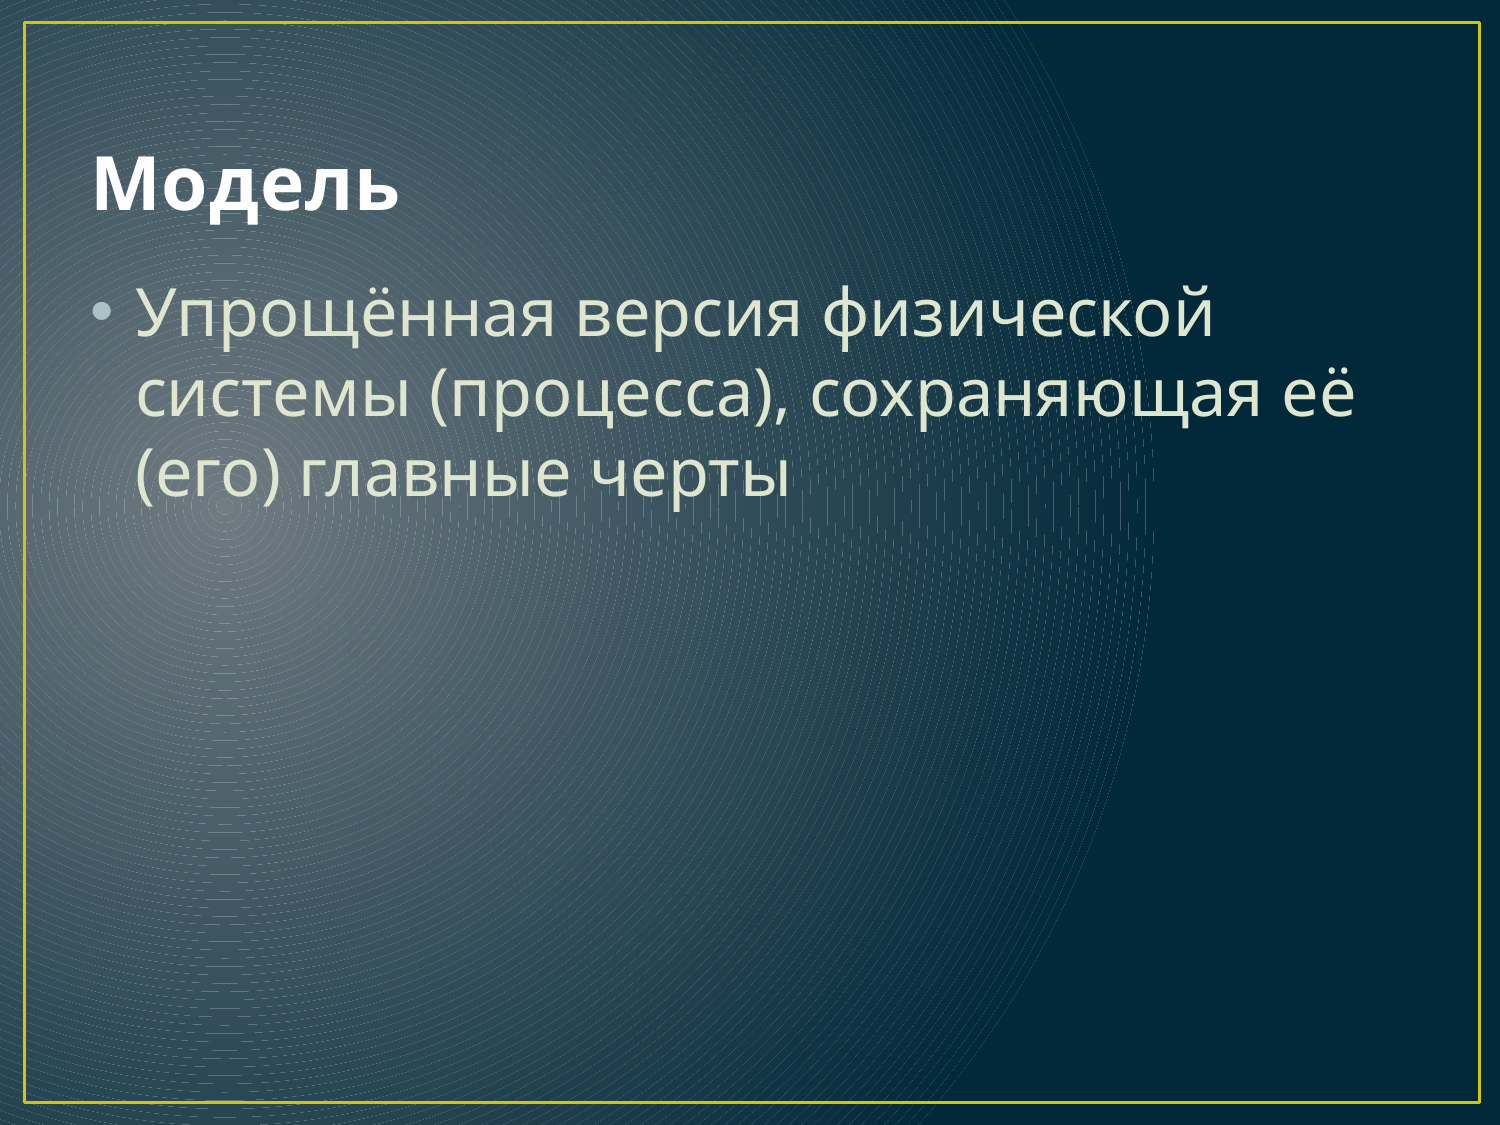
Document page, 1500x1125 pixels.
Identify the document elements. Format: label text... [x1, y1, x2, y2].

title Модель [75, 45, 1425, 233]
list Упрощённая версия физической системы (процесса), сохраняющая её (его) главные черты [75, 262, 1425, 1005]
